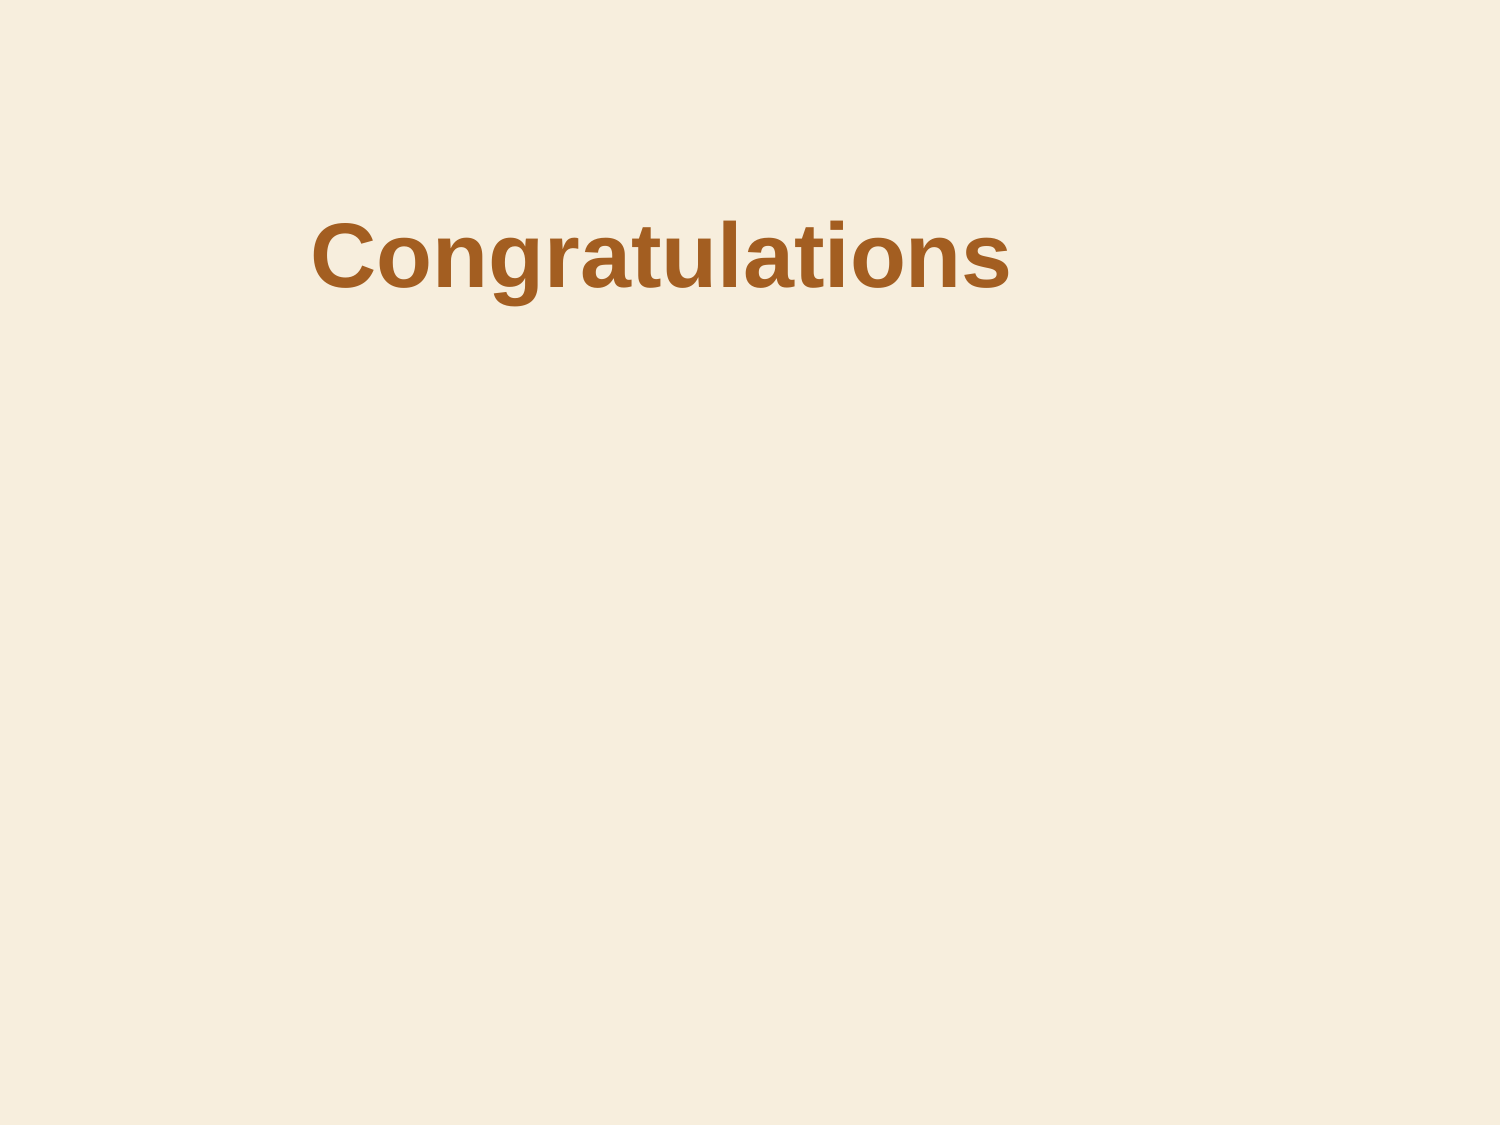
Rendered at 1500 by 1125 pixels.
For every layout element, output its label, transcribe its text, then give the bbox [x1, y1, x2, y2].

text_box Congratulations [99, 188, 1225, 313]
